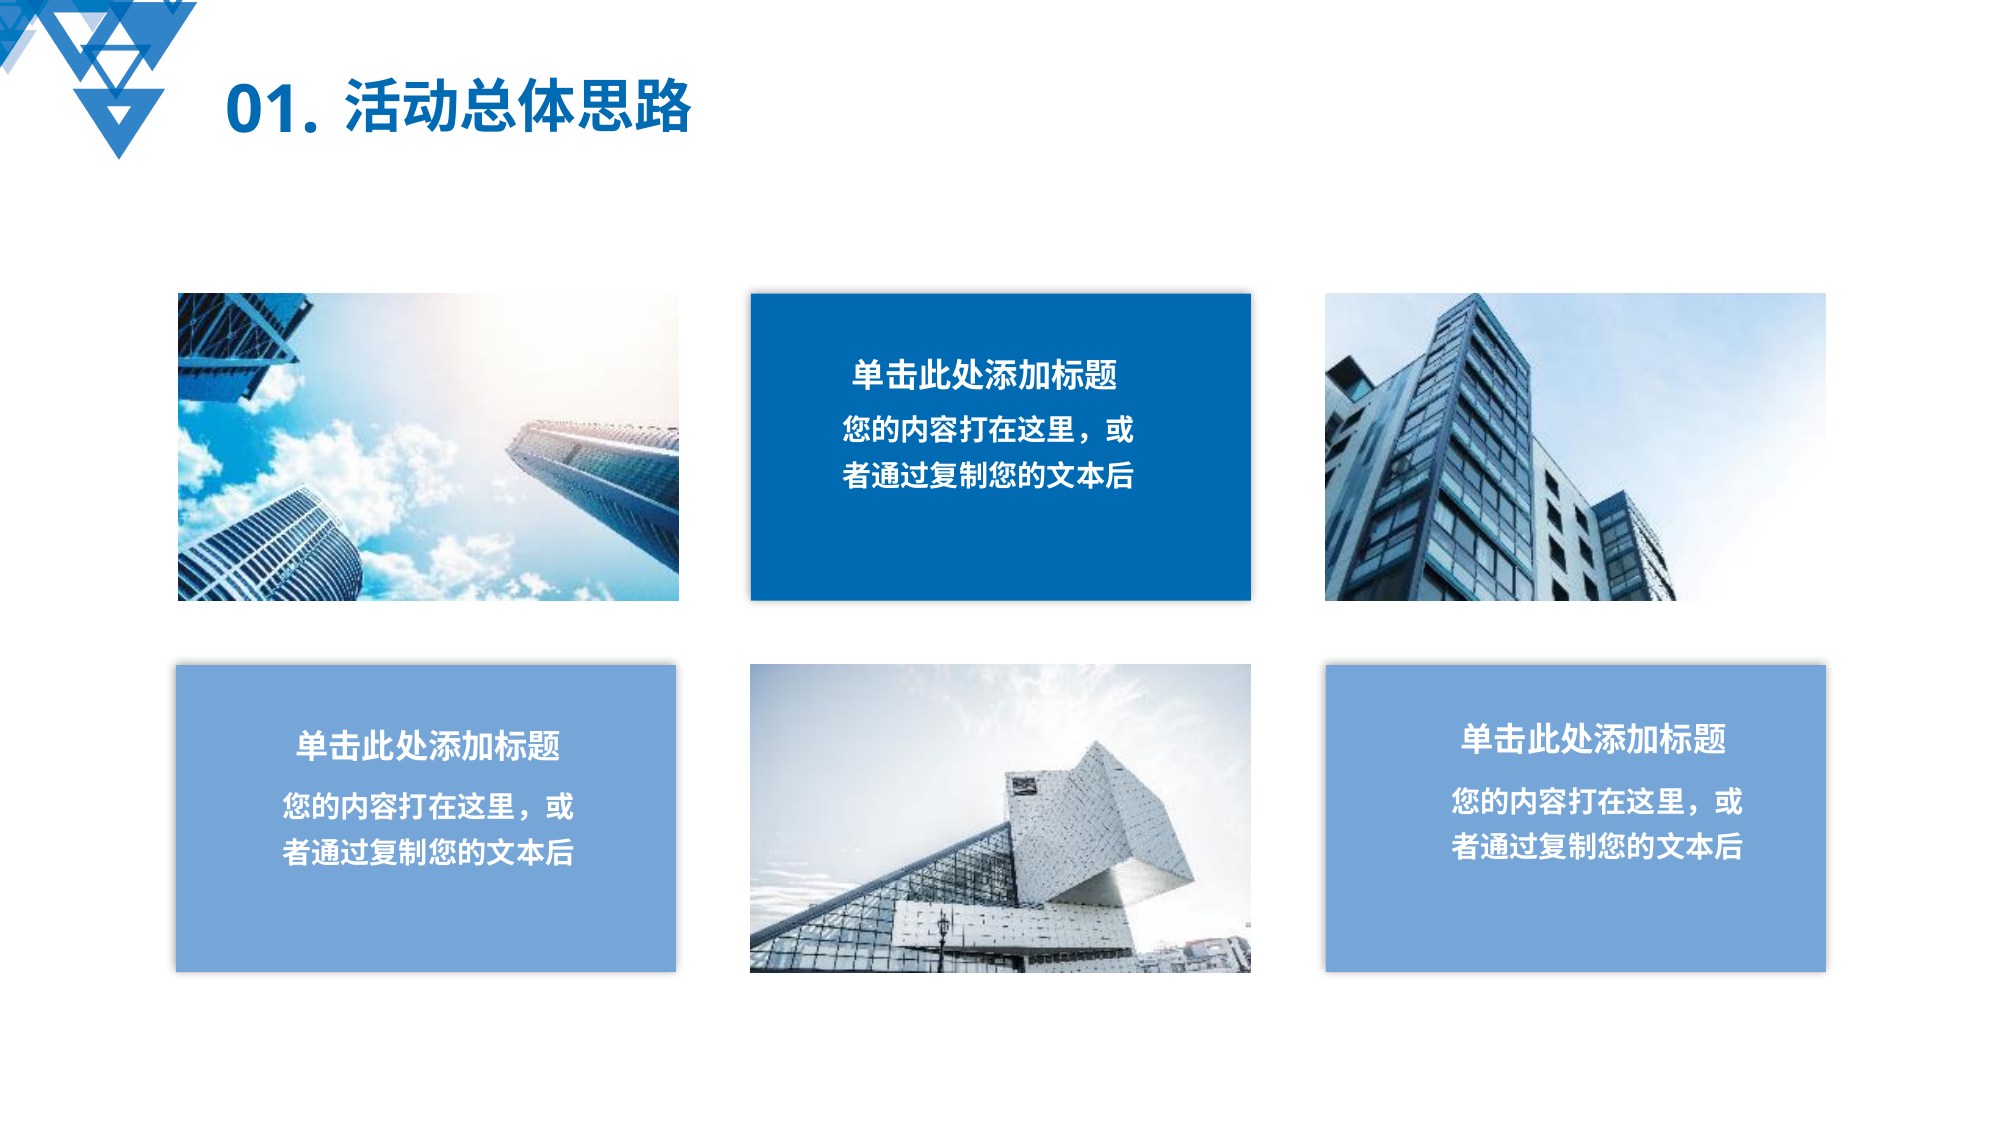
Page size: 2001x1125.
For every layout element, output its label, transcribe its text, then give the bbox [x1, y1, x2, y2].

text_box 单击此处添加标题 [280, 706, 576, 773]
text_box 您的内容打在这里，或者通过复制您的文本后 [274, 774, 609, 873]
text_box 01. [235, 58, 336, 153]
text_box [750, 293, 1252, 602]
picture [0, 0, 679, 601]
text_box 活动总体思路 [336, 61, 708, 147]
text_box 您的内容打在这里，或者通过复制您的文本后 [834, 397, 1170, 496]
picture [1325, 293, 1826, 601]
text_box 您的内容打在这里，或者通过复制您的文本后 [1443, 768, 1778, 868]
text_box 单击此处添加标题 [1445, 698, 1742, 766]
text_box [1325, 664, 1827, 973]
text_box 单击此处添加标题 [836, 334, 1133, 402]
picture [750, 664, 1251, 973]
text_box [175, 664, 677, 973]
